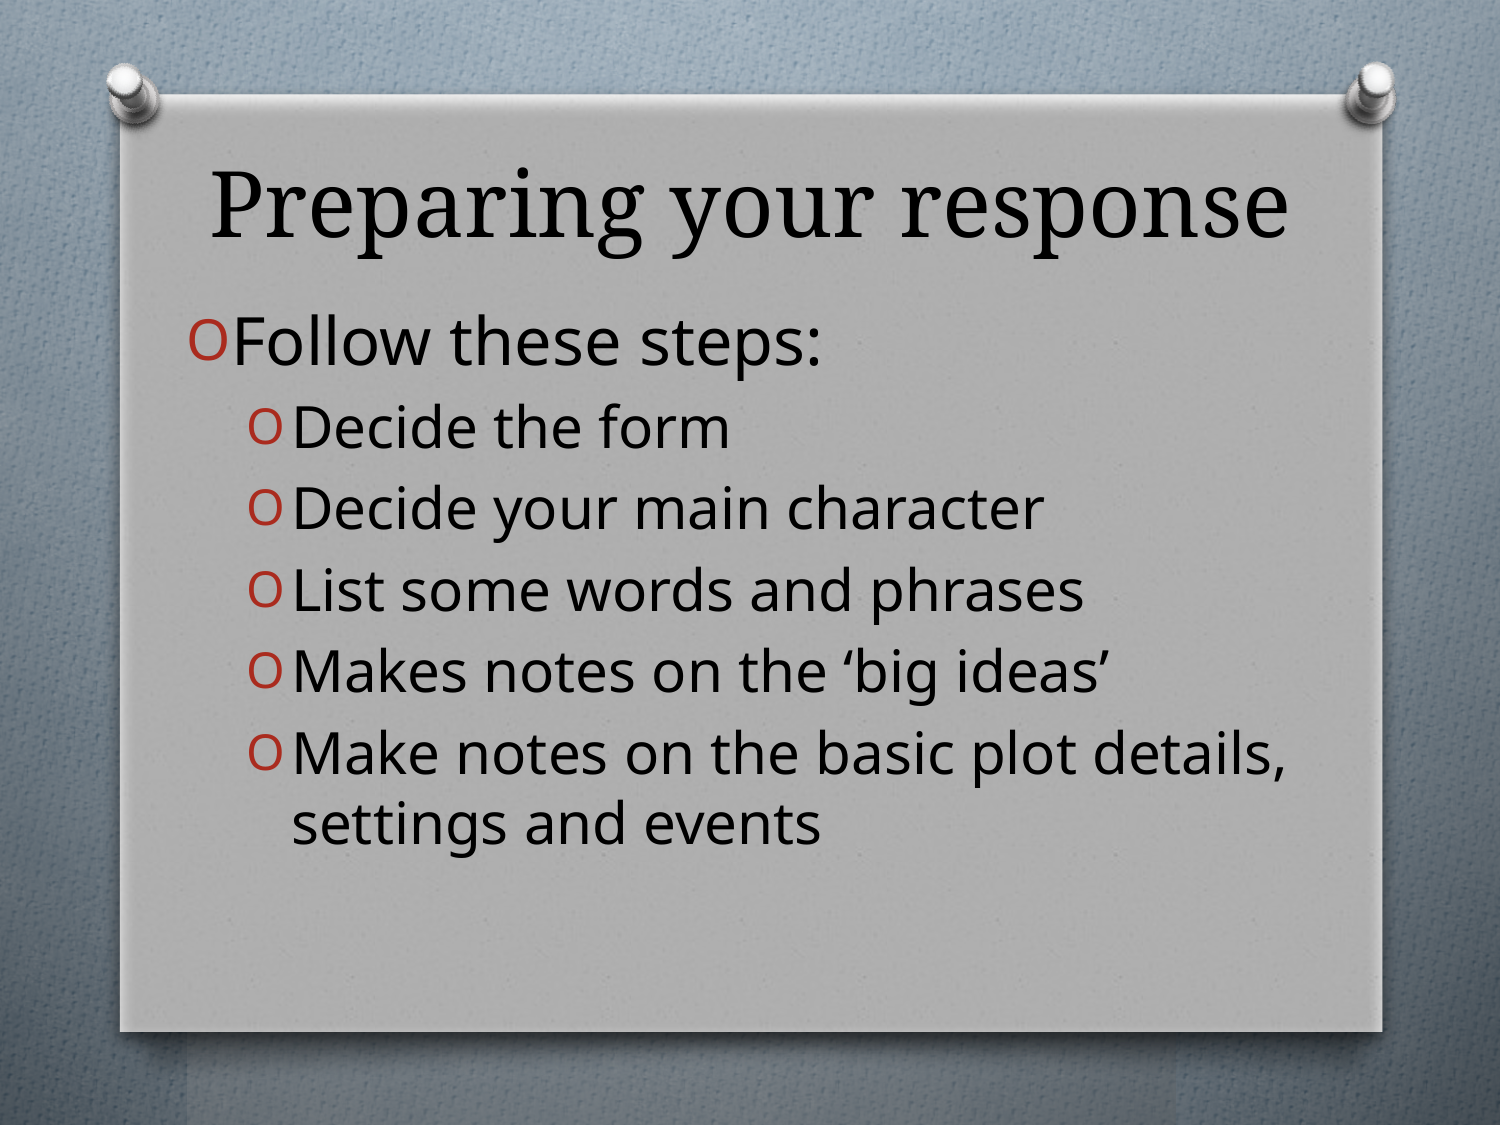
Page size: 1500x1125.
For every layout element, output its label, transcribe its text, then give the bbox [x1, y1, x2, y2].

picture [1317, 35, 1439, 156]
list Follow these steps: Decide the form Decide your main character List some words and phrases Makes notes on the ‘big ideas’ Make notes on the basic plot details, settings and events [171, 290, 1329, 976]
title Preparing your response [179, 134, 1323, 268]
picture [75, 29, 198, 153]
